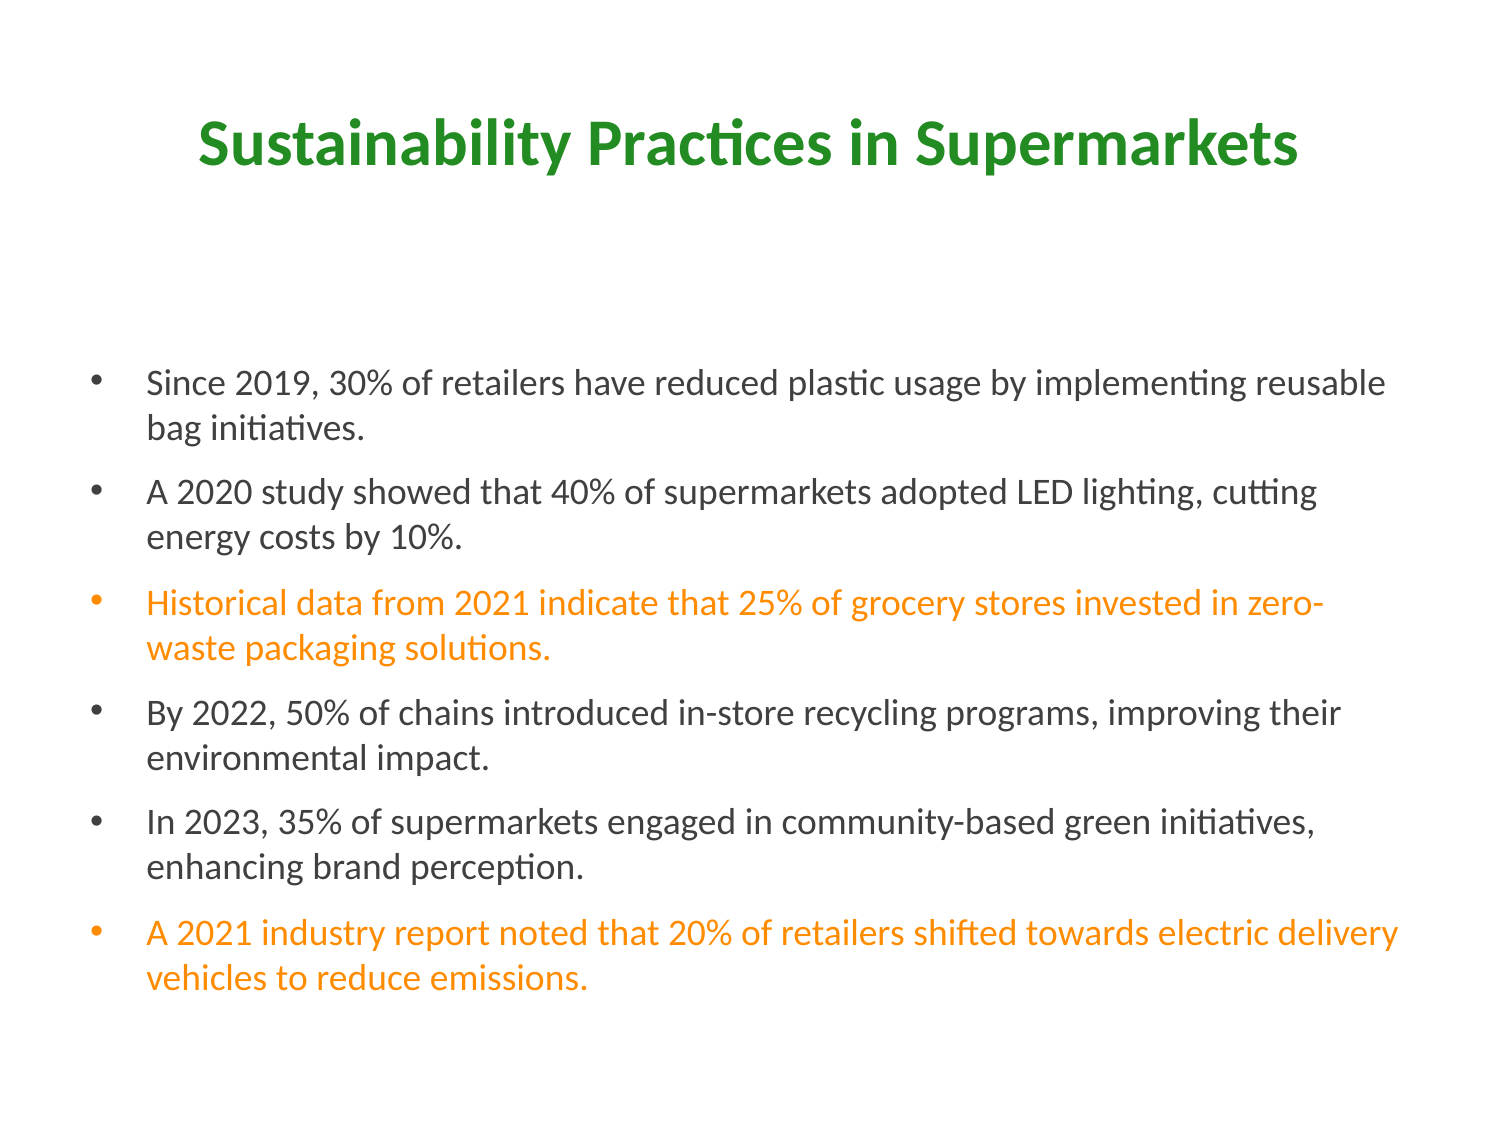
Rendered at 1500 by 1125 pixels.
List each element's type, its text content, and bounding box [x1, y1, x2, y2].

list Since 2019, 30% of retailers have reduced plastic usage by implementing reusable bag initiatives. A 2020 study showed that 40% of supermarkets adopted LED lighting, cutting energy costs by 10%. Historical data from 2021 indicate that 25% of grocery stores invested in zero-waste packaging solutions. By 2022, 50% of chains introduced in-store recycling programs, improving their environmental impact. In 2023, 35% of supermarkets engaged in community-based green initiatives, enhancing brand perception. A 2021 industry report noted that 20% of retailers shifted towards electric delivery vehicles to reduce emissions. [75, 262, 1425, 1005]
title Sustainability Practices in Supermarkets [75, 45, 1425, 233]
